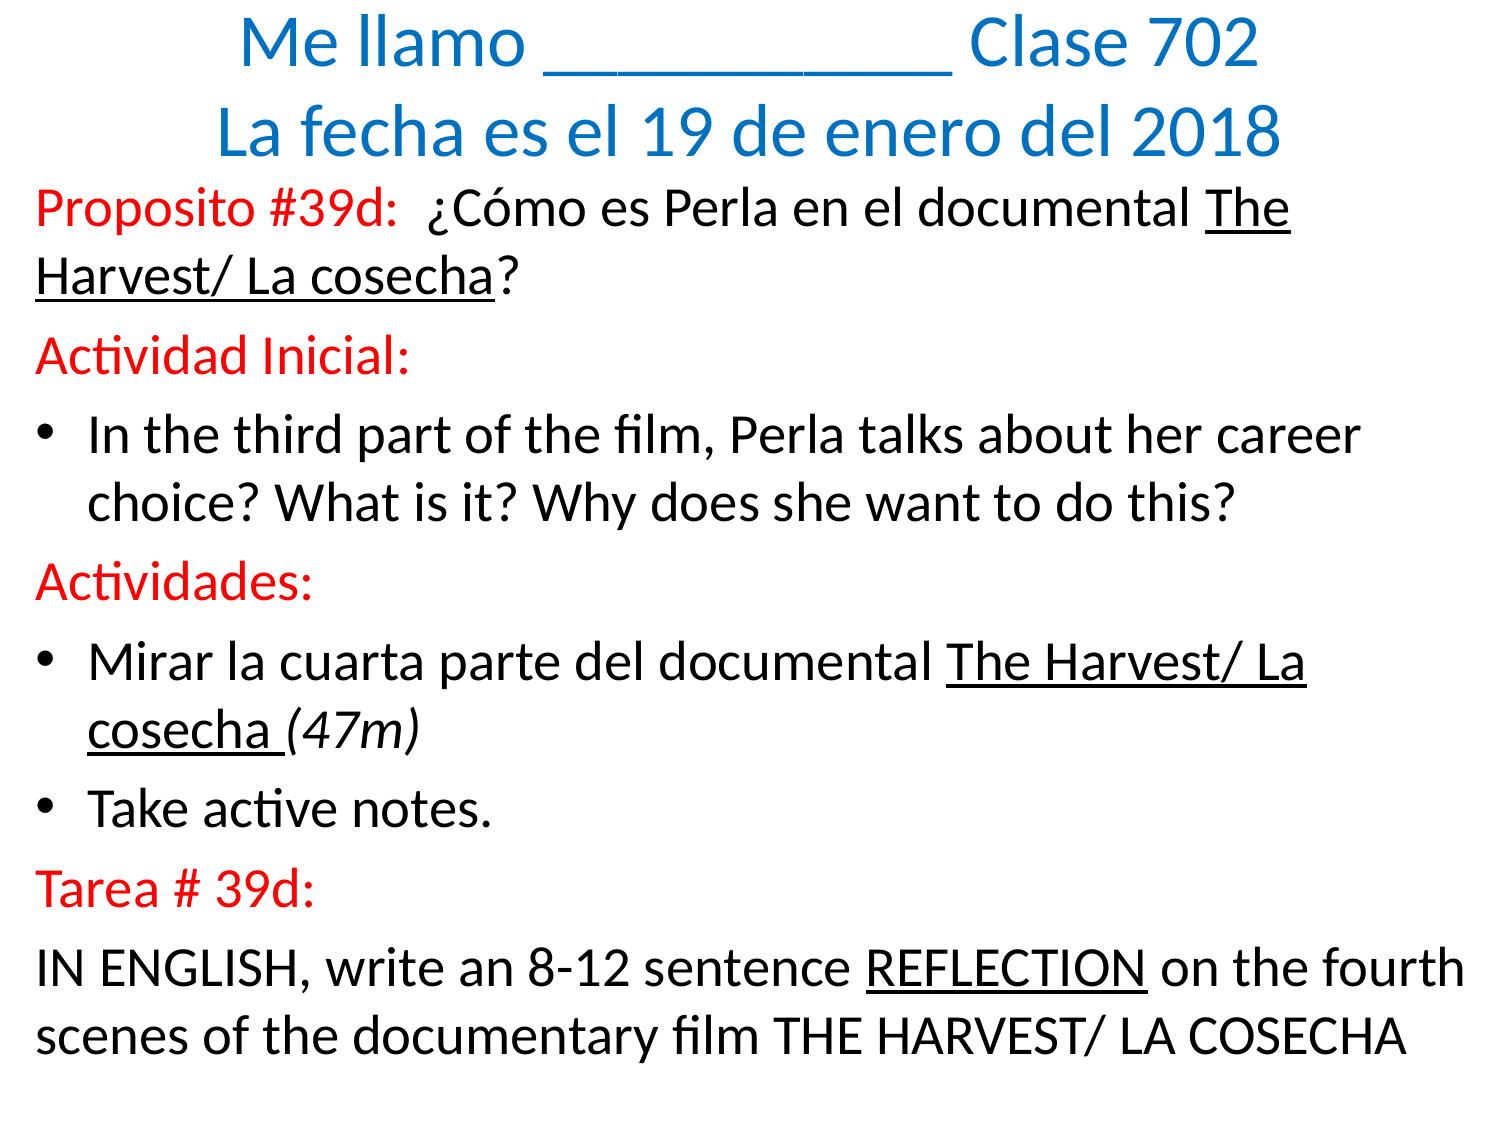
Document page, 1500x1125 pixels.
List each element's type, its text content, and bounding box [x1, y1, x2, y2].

title Me llamo ___________ Clase 702 La fecha es el 19 de enero del 2018 [75, 0, 1425, 162]
list Proposito #39d: ¿Cómo es Perla en el documental The Harvest/ La cosecha? Actividad Inicial: In the third part of the film, Perla talks about her career choice? What is it? Why does she want to do this? Actividades: Mirar la cuarta parte del documental The Harvest/ La cosecha (47m) Take active notes. Tarea # 39d: IN ENGLISH, write an 8-12 sentence REFLECTION on the fourth scenes of the documentary film THE HARVEST/ LA COSECHA [20, 162, 1496, 1125]
